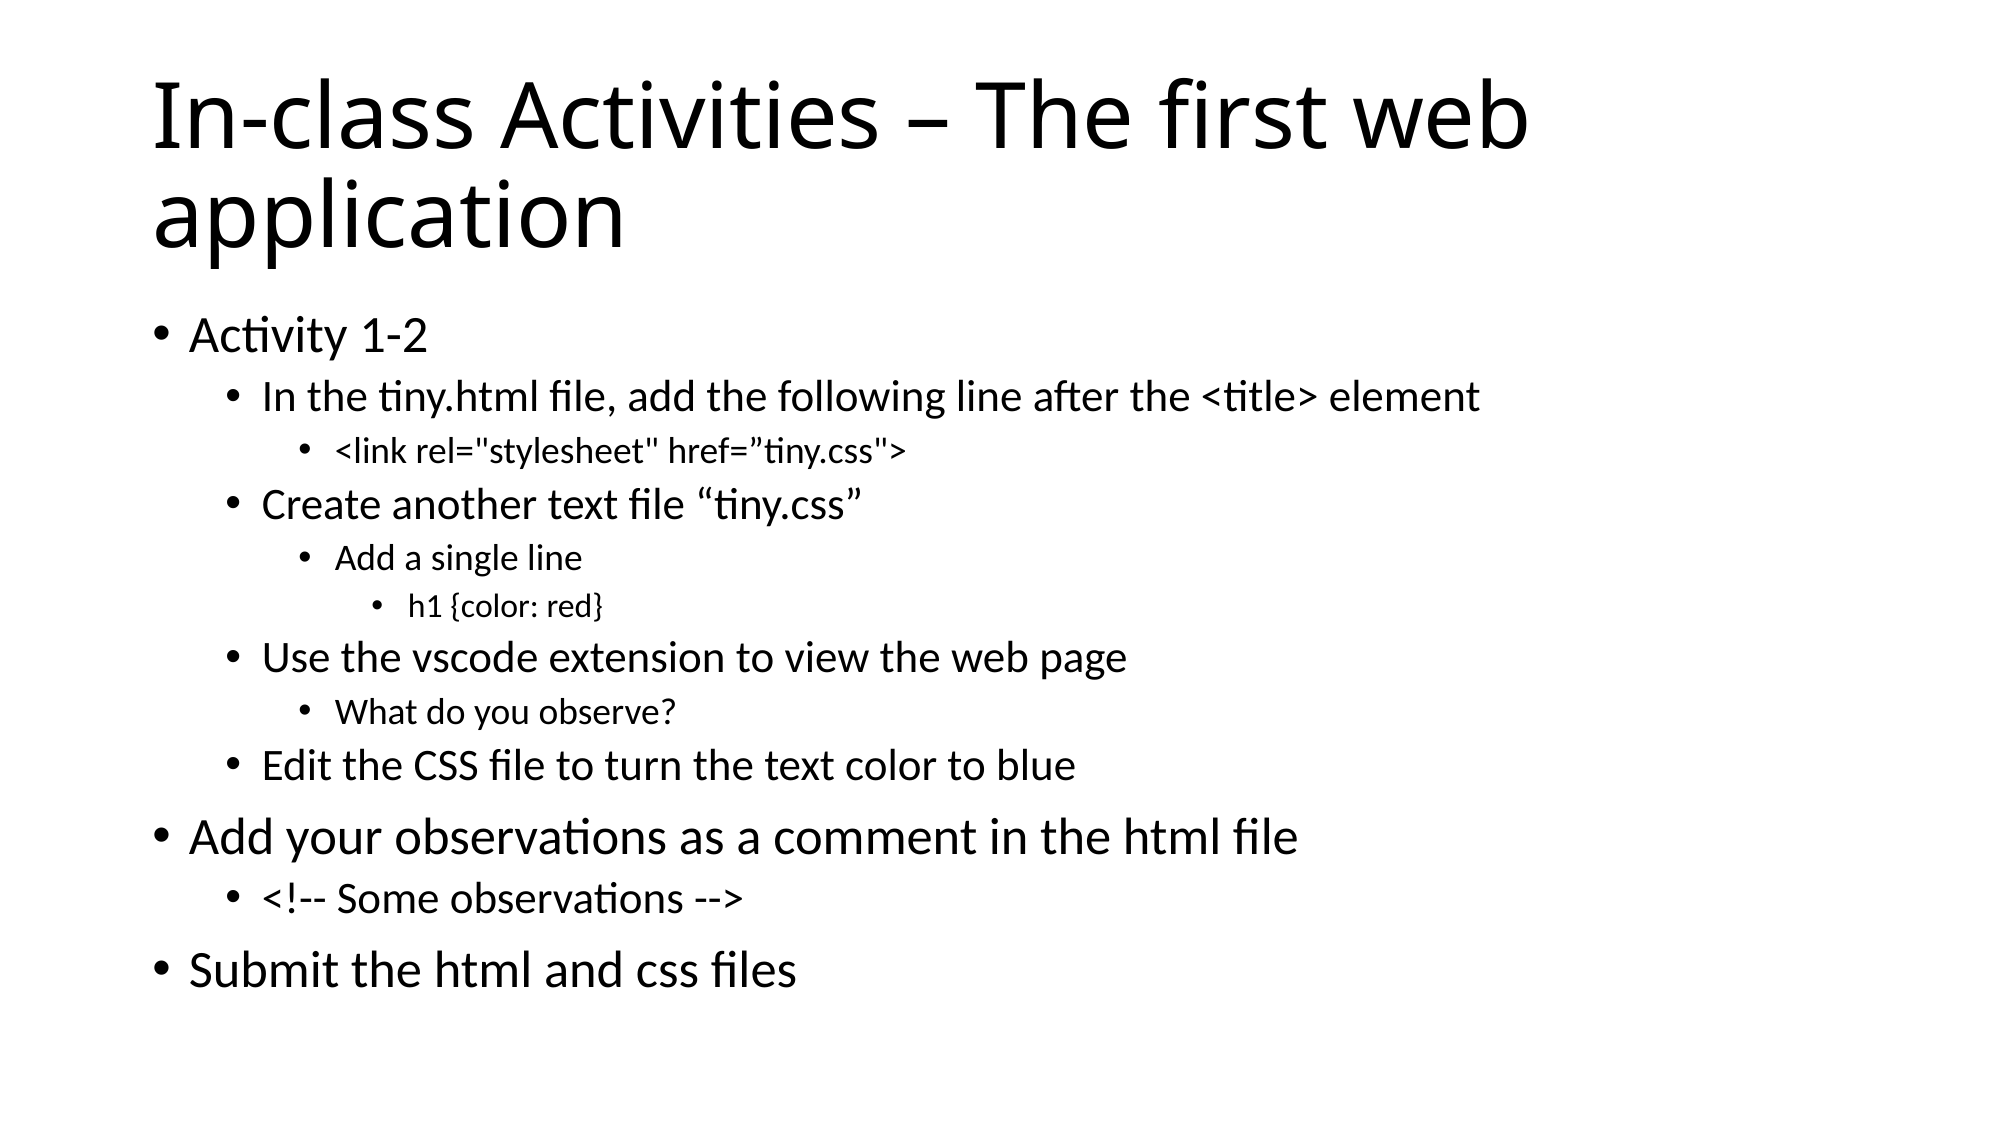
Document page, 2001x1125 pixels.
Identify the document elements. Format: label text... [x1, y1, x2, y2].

title In-class Activities – The first web application [137, 59, 1863, 278]
list Activity 1-2 In the tiny.html file, add the following line after the <title> element <link rel="stylesheet" href=”tiny.css"> Create another text file “tiny.css” Add a single line h1 {color: red} Use the vscode extension to view the web page What do you observe? Edit the CSS file to turn the text color to blue Add your observations as a comment in the html file <!-- Some observations --> Submit the html and css files [137, 299, 1863, 1014]
